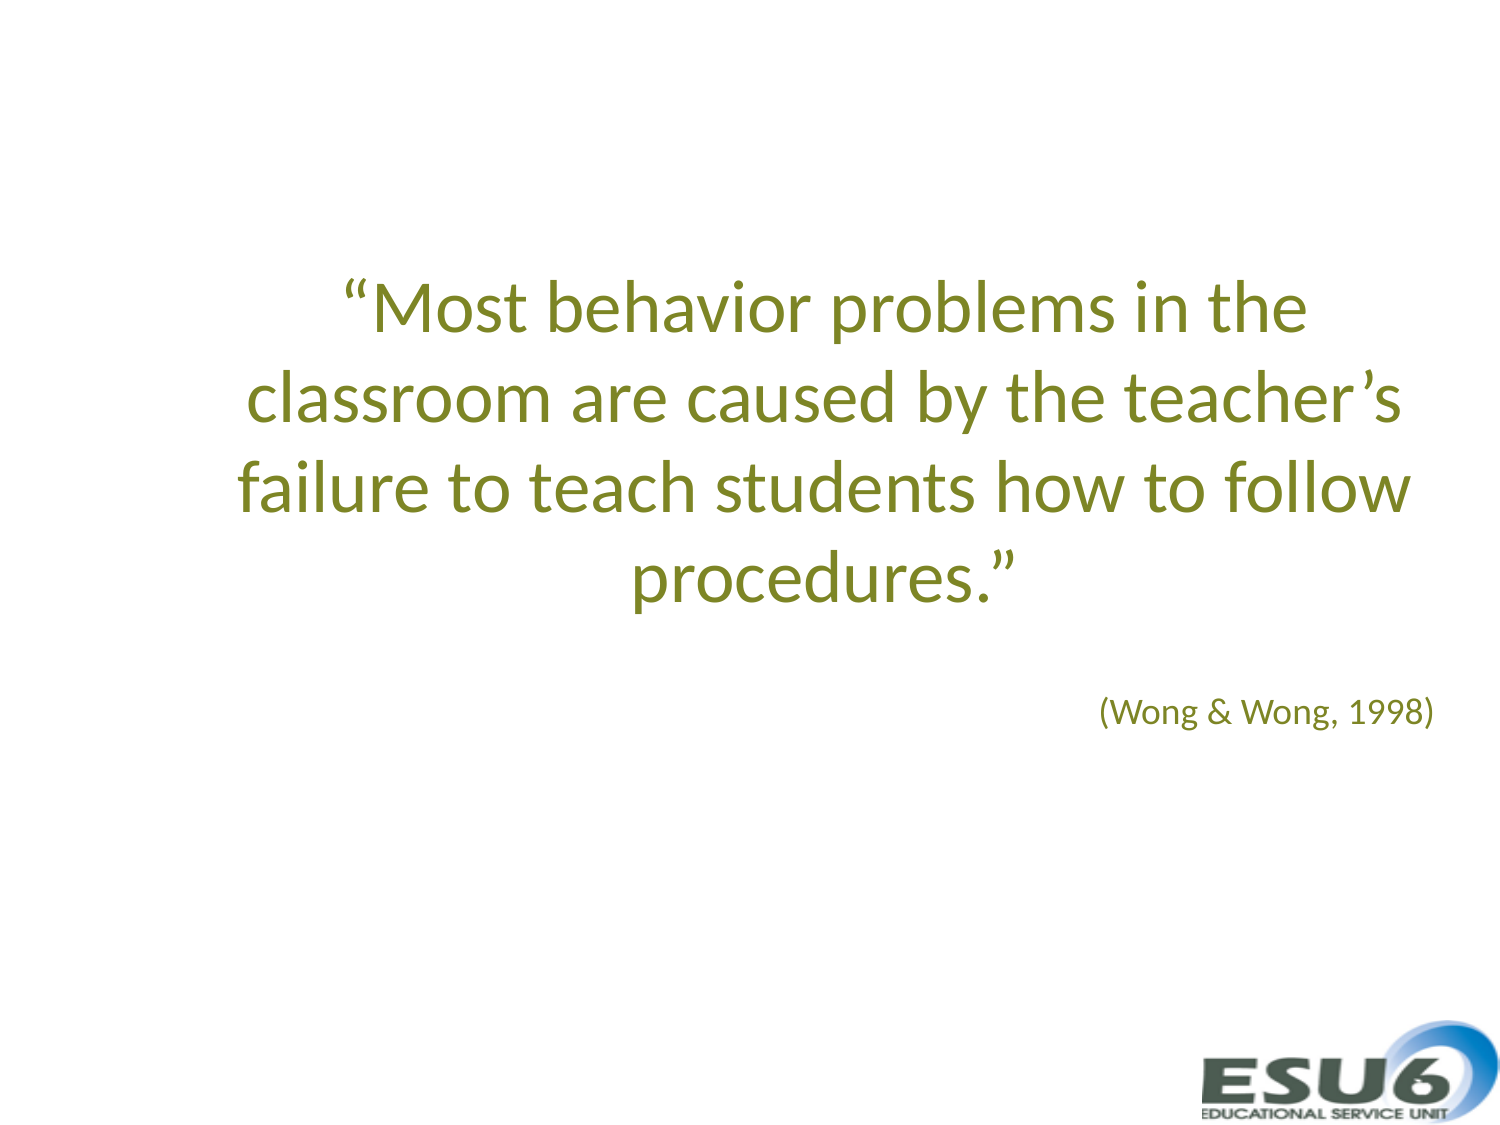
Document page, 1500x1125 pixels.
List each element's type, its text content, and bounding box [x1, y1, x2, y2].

picture [1202, 1020, 1500, 1125]
text_box “Most behavior problems in the classroom are caused by the teacher’s failure to teach students how to follow procedures.” (Wong & Wong, 1998) [200, 249, 1450, 740]
